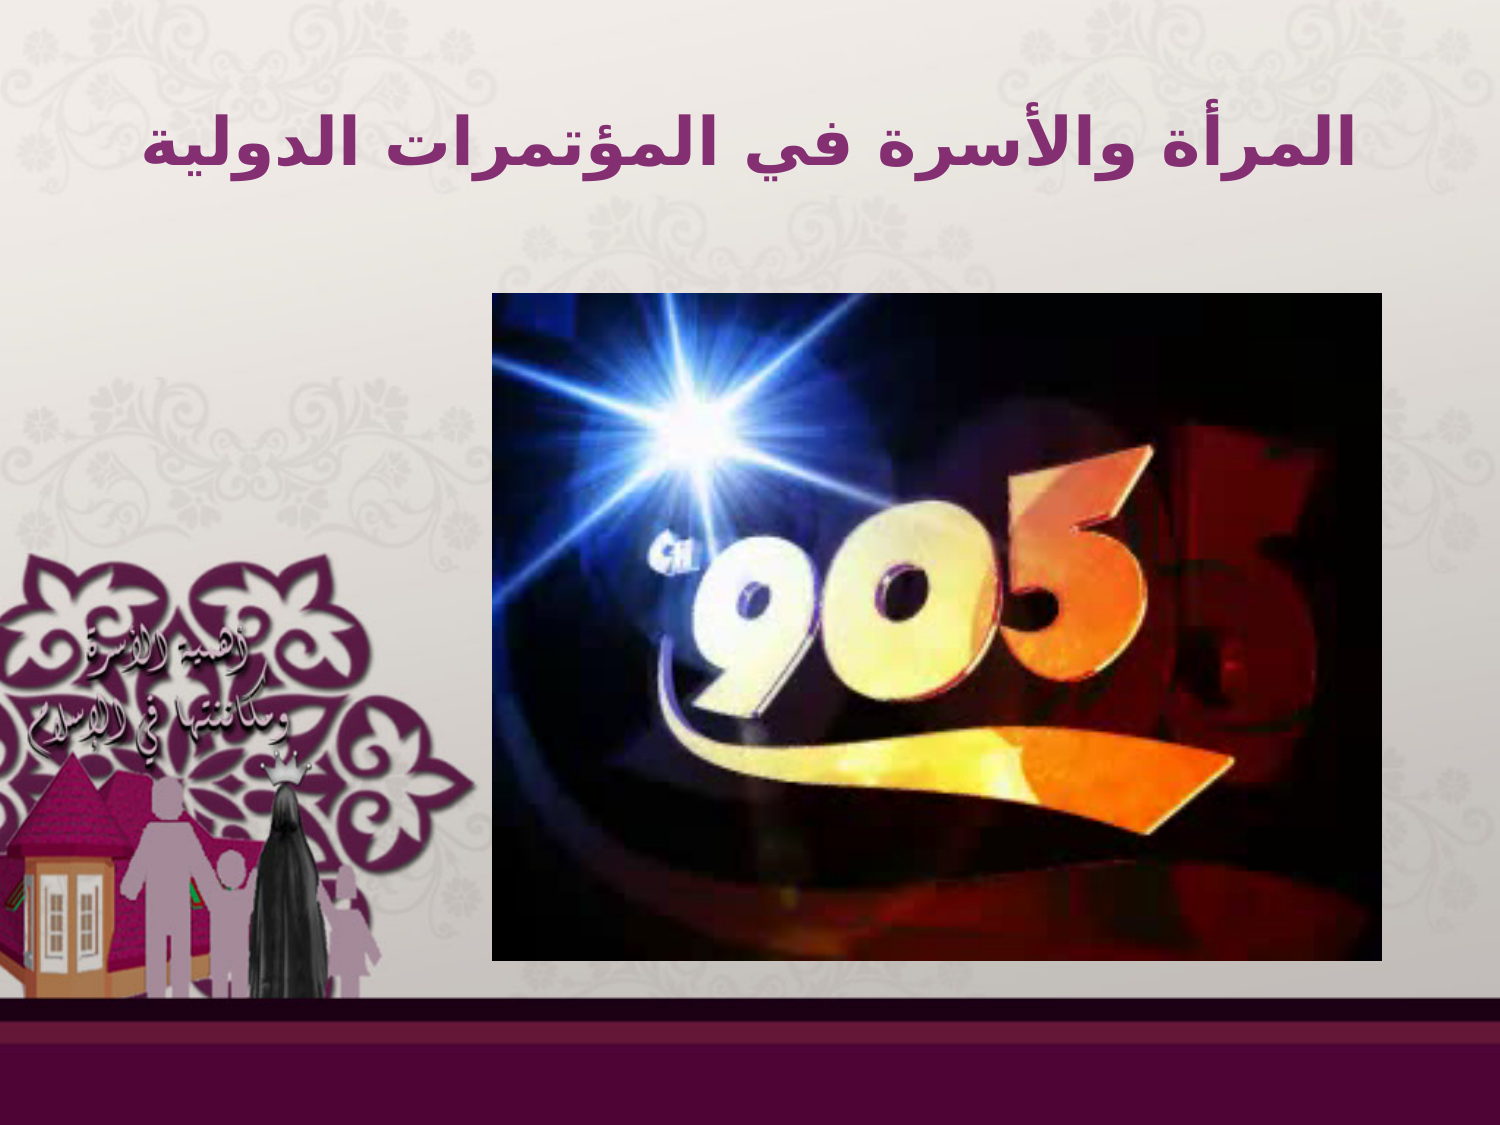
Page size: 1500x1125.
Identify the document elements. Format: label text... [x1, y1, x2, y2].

picture [0, 0, 1500, 1125]
title المرأة والأسرة في المؤتمرات الدولية [74, 44, 1426, 233]
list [491, 292, 1383, 962]
